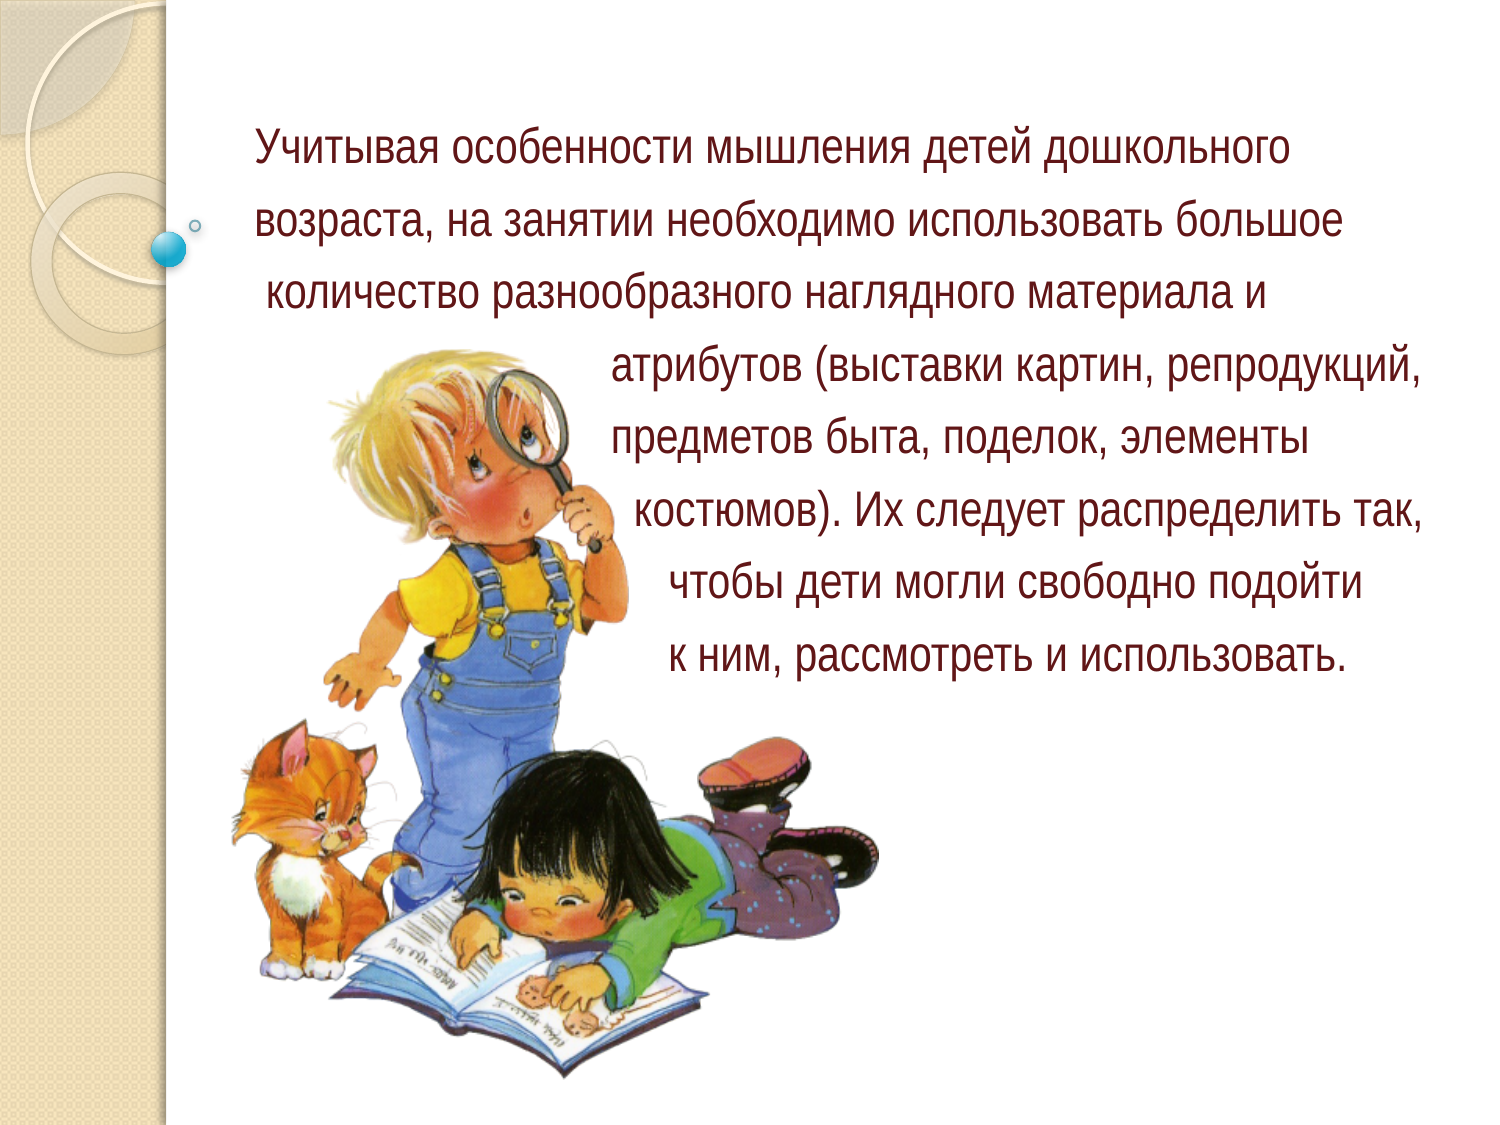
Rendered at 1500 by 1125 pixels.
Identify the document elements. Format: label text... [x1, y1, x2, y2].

subtitle Учитывая особенности мышления детей дошкольного возраста, на занятии необходимо использовать большое количество разнообразного наглядного материала и атрибутов (выставки картин, репродукций, предметов быта, поделок, элементы костюмов). Их следует распределить так, чтобы дети могли свободно подойти к ним, рассмотреть и использовать. [234, 113, 1451, 965]
picture [229, 349, 879, 1080]
